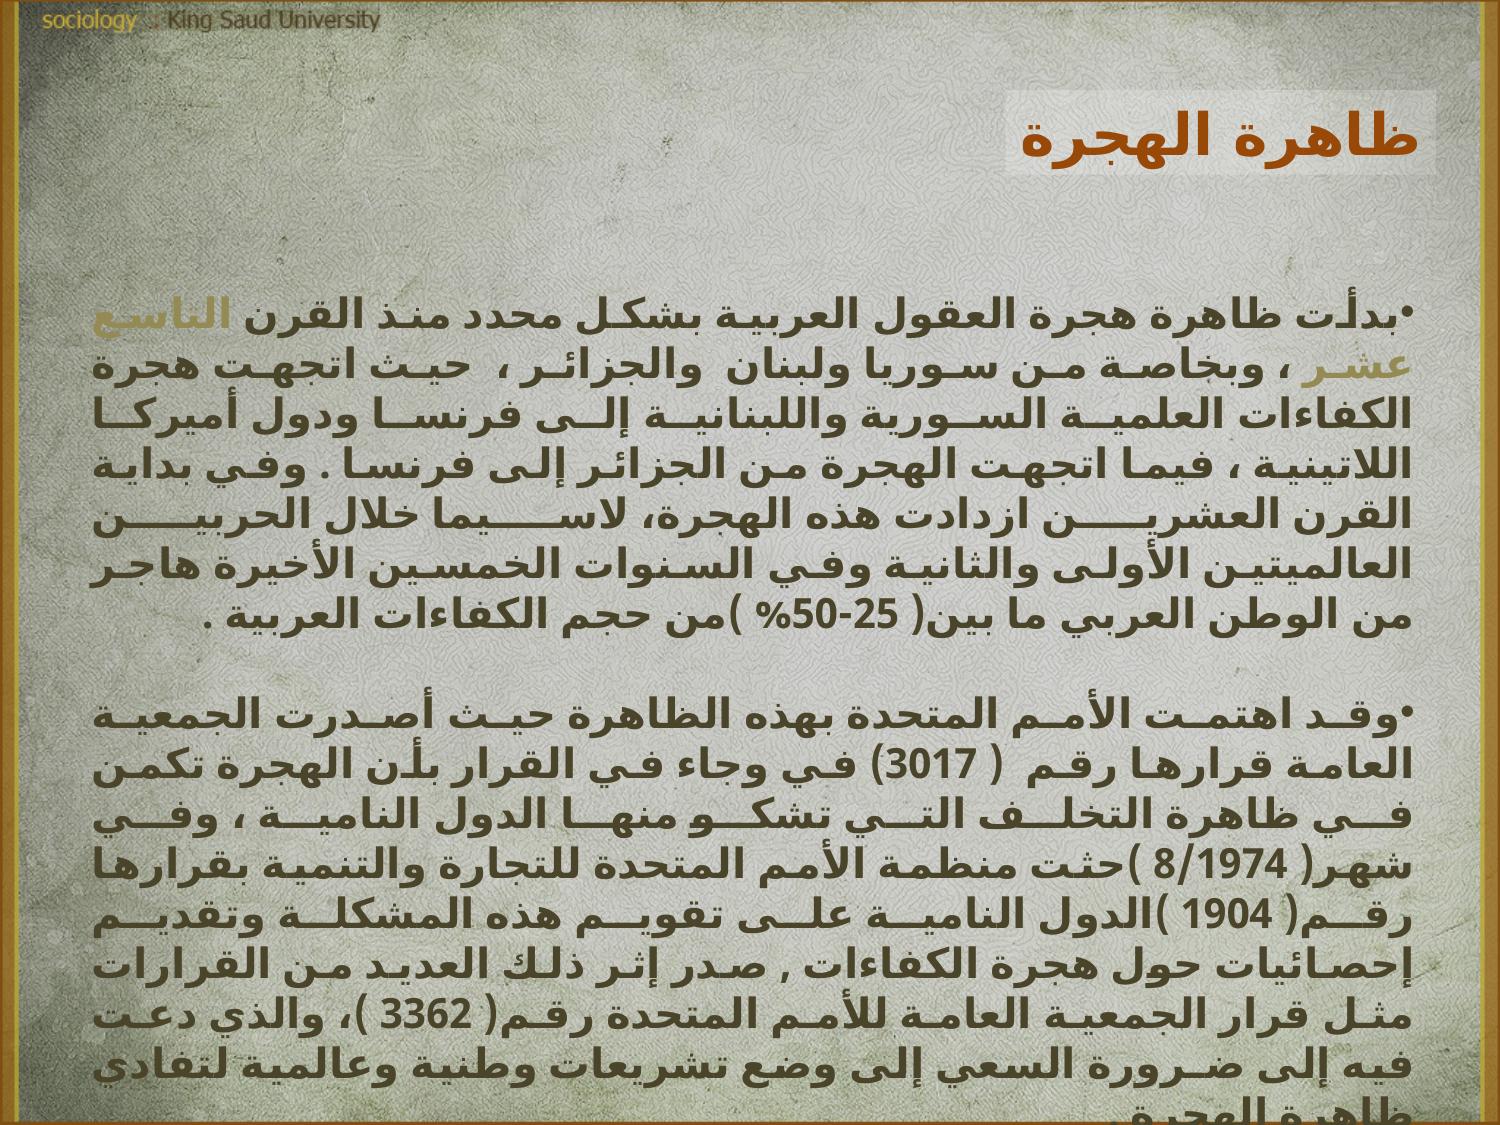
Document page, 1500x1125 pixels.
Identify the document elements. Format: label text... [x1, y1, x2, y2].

picture [0, 0, 1500, 1125]
text_box ظاهرة الهجرة [1005, 90, 1436, 175]
text_box بدأت ظاهرة هجرة العقول العربية بشكل محدد منذ القرن التاسع عشر ، وبخاصة من سوريا ولبنان والجزائر ، حيث اتجهت هجرة الكفاءات العلمية السورية واللبنانية إلى فرنسا ودول أميركا اللاتينية ، فيما اتجهت الهجرة من الجزائر إلى فرنسا . وفي بداية القرن العشرين ازدادت هذه الهجرة، لاسيما خلال الحربين العالميتين الأولى والثانية وفي السنوات الخمسين الأخيرة هاجر من الوطن العربي ما بين( 25-50% )من حجم الكفاءات العربية . وقد اهتمت الأمم المتحدة بهذه الظاهرة حيث أصدرت الجمعية العامة قرارها رقم ( 3017) في وجاء في القرار بأن الهجرة تكمن في ظاهرة التخلف التي تشكو منها الدول النامية ، وفي شهر( 8/1974 )حثت منظمة الأمم المتحدة للتجارة والتنمية بقرارها رقم( 1904 )الدول النامية على تقويم هذه المشكلة وتقديم إحصائيات حول هجرة الكفاءات , صدر إثر ذلك العديد من القرارات مثل قرار الجمعية العامة للأمم المتحدة رقم( 3362 )، والذي دعت فيه إلى ضـرورة السعي إلى وضع تشريعات وطنية وعالمية لتفادي ظاهرة الهجرة . [76, 278, 1430, 1125]
